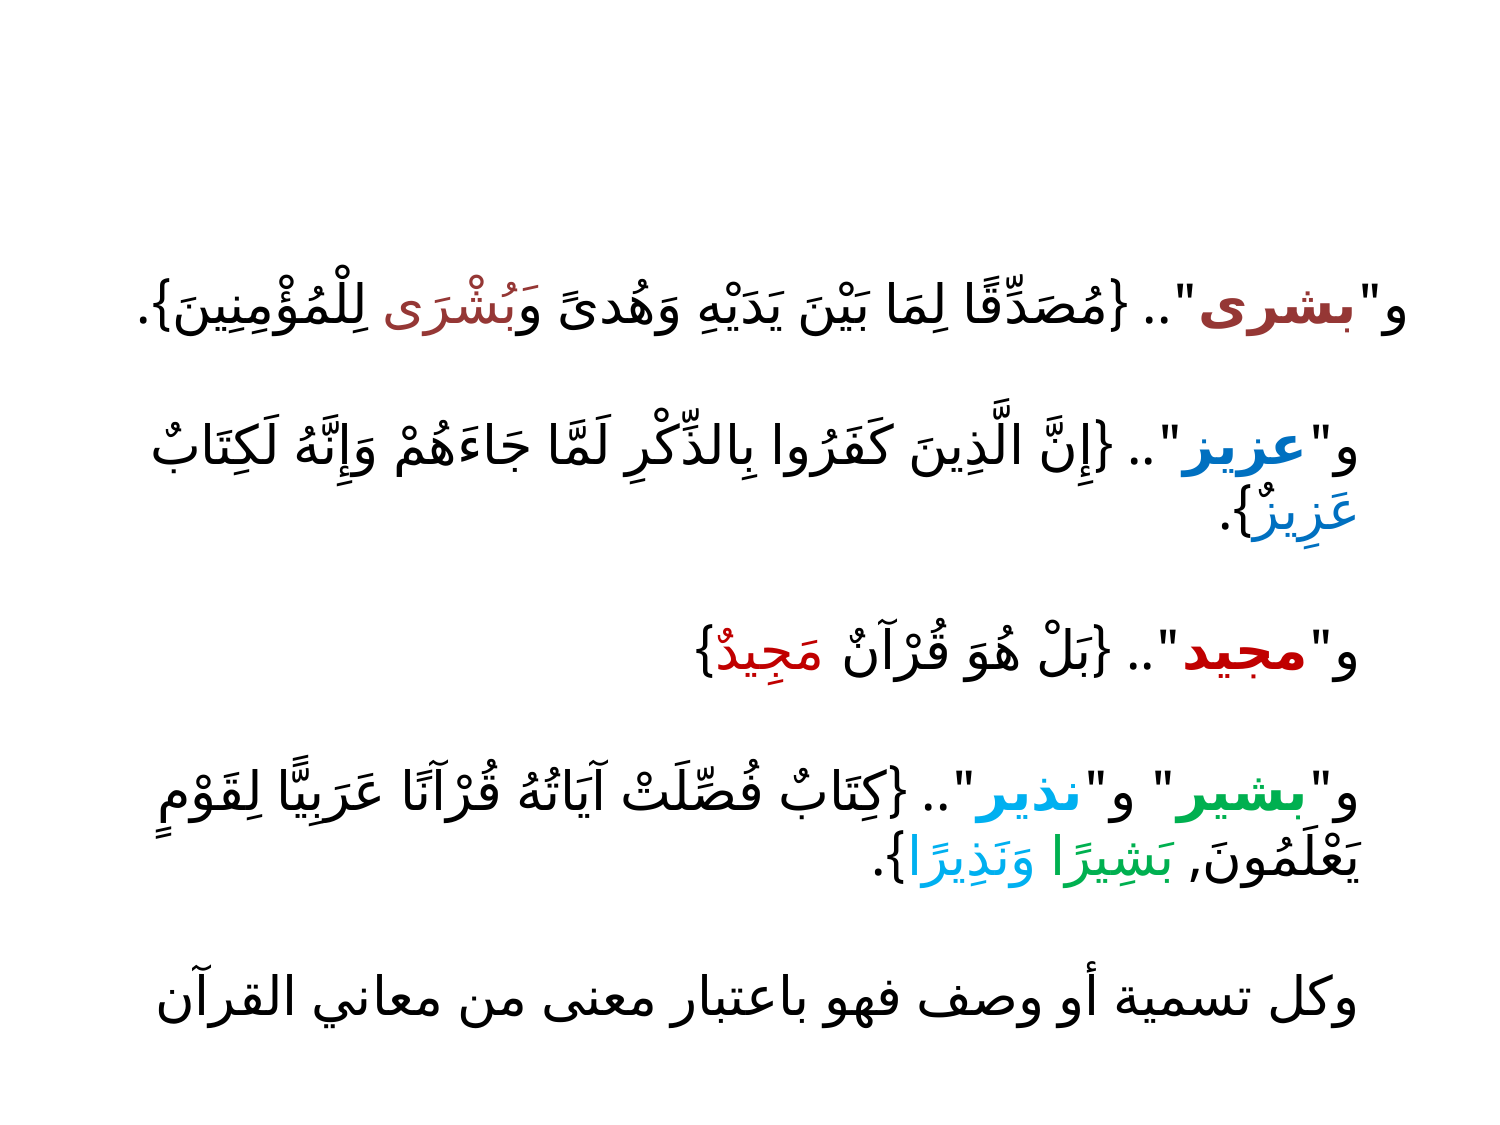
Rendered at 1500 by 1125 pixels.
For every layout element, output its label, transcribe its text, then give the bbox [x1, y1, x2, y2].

list و"بشرى".. {مُصَدِّقًا لِمَا بَيْنَ يَدَيْهِ وَهُدىً وَبُشْرَى لِلْمُؤْمِنِينَ}. و"عزيز".. {إِنَّ الَّذِينَ كَفَرُوا بِالذِّكْرِ لَمَّا جَاءَهُمْ وَإِنَّهُ لَكِتَابٌ عَزِيزٌ}. و"مجيد".. {بَلْ هُوَ قُرْآنٌ مَجِيدٌ} و"بشير" و"نذير".. {كِتَابٌ فُصِّلَتْ آيَاتُهُ قُرْآنًا عَرَبِيًّا لِقَوْمٍ يَعْلَمُونَ, بَشِيرًا وَنَذِيرًا}. وكل تسمية أو وصف فهو باعتبار معنى من معاني القرآن [75, 262, 1425, 1035]
